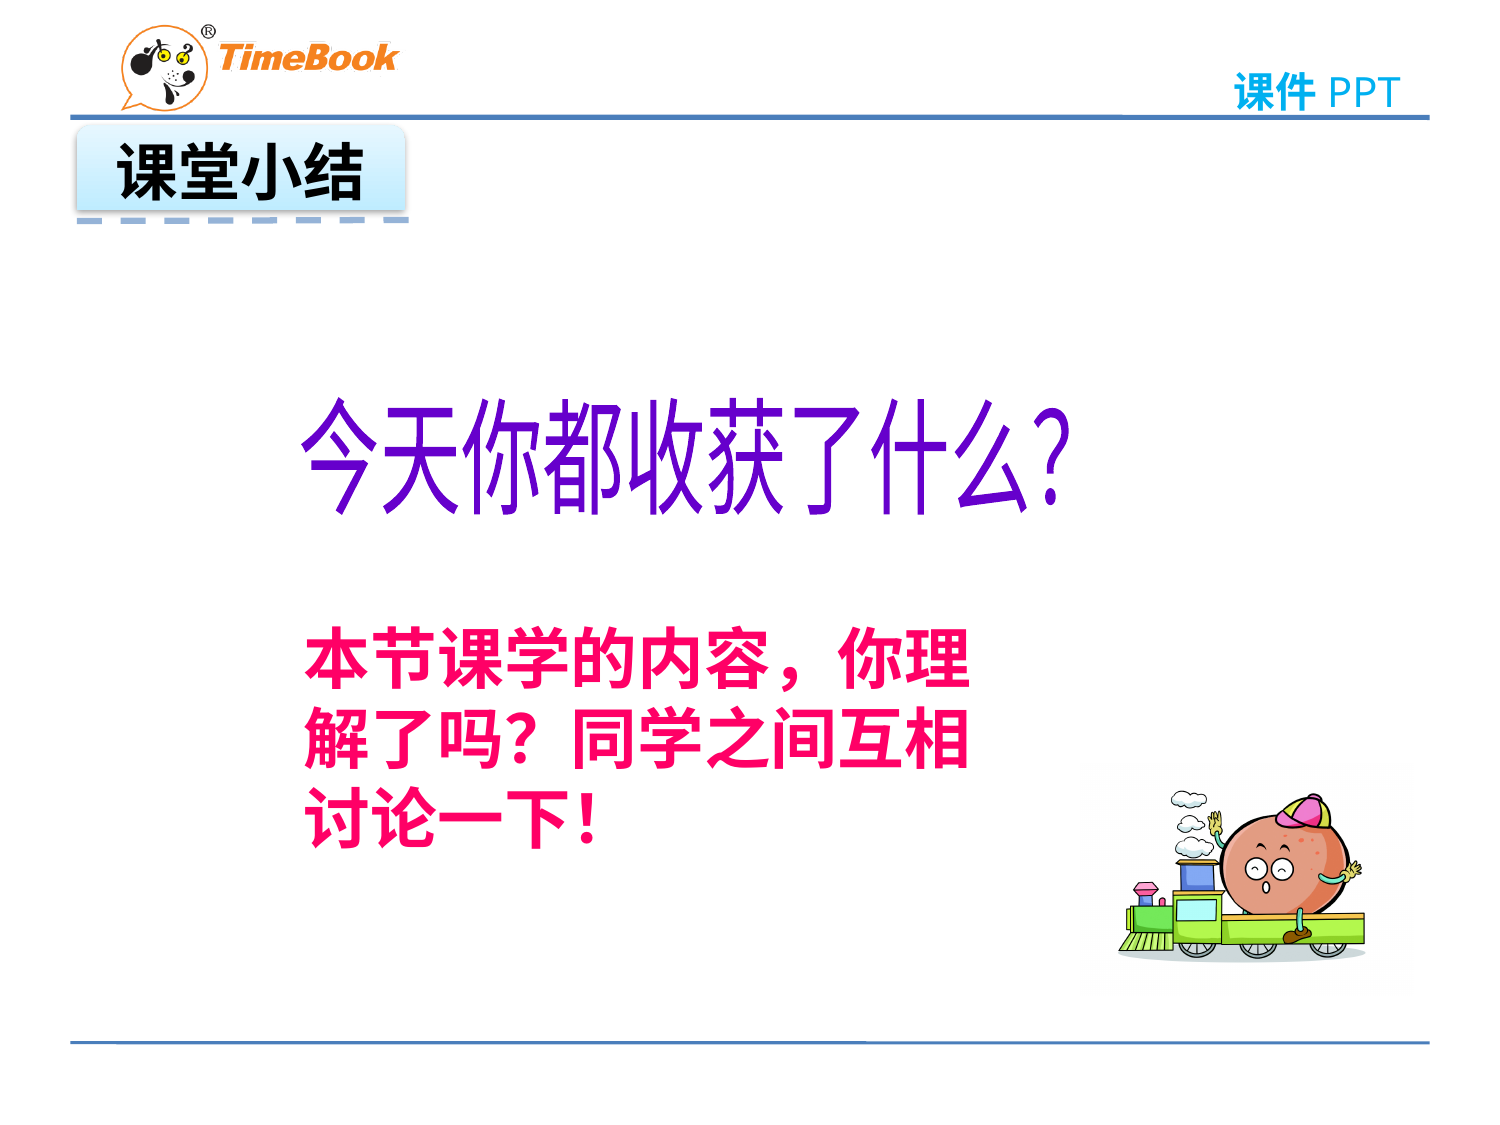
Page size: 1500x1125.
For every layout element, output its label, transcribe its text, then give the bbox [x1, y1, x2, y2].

picture [118, 22, 408, 113]
text_box 课堂小结 [76, 124, 406, 212]
picture [1080, 762, 1414, 997]
text_box 本节课学的内容，你理解了吗？同学之间互相讨论一下！ [289, 609, 1010, 865]
